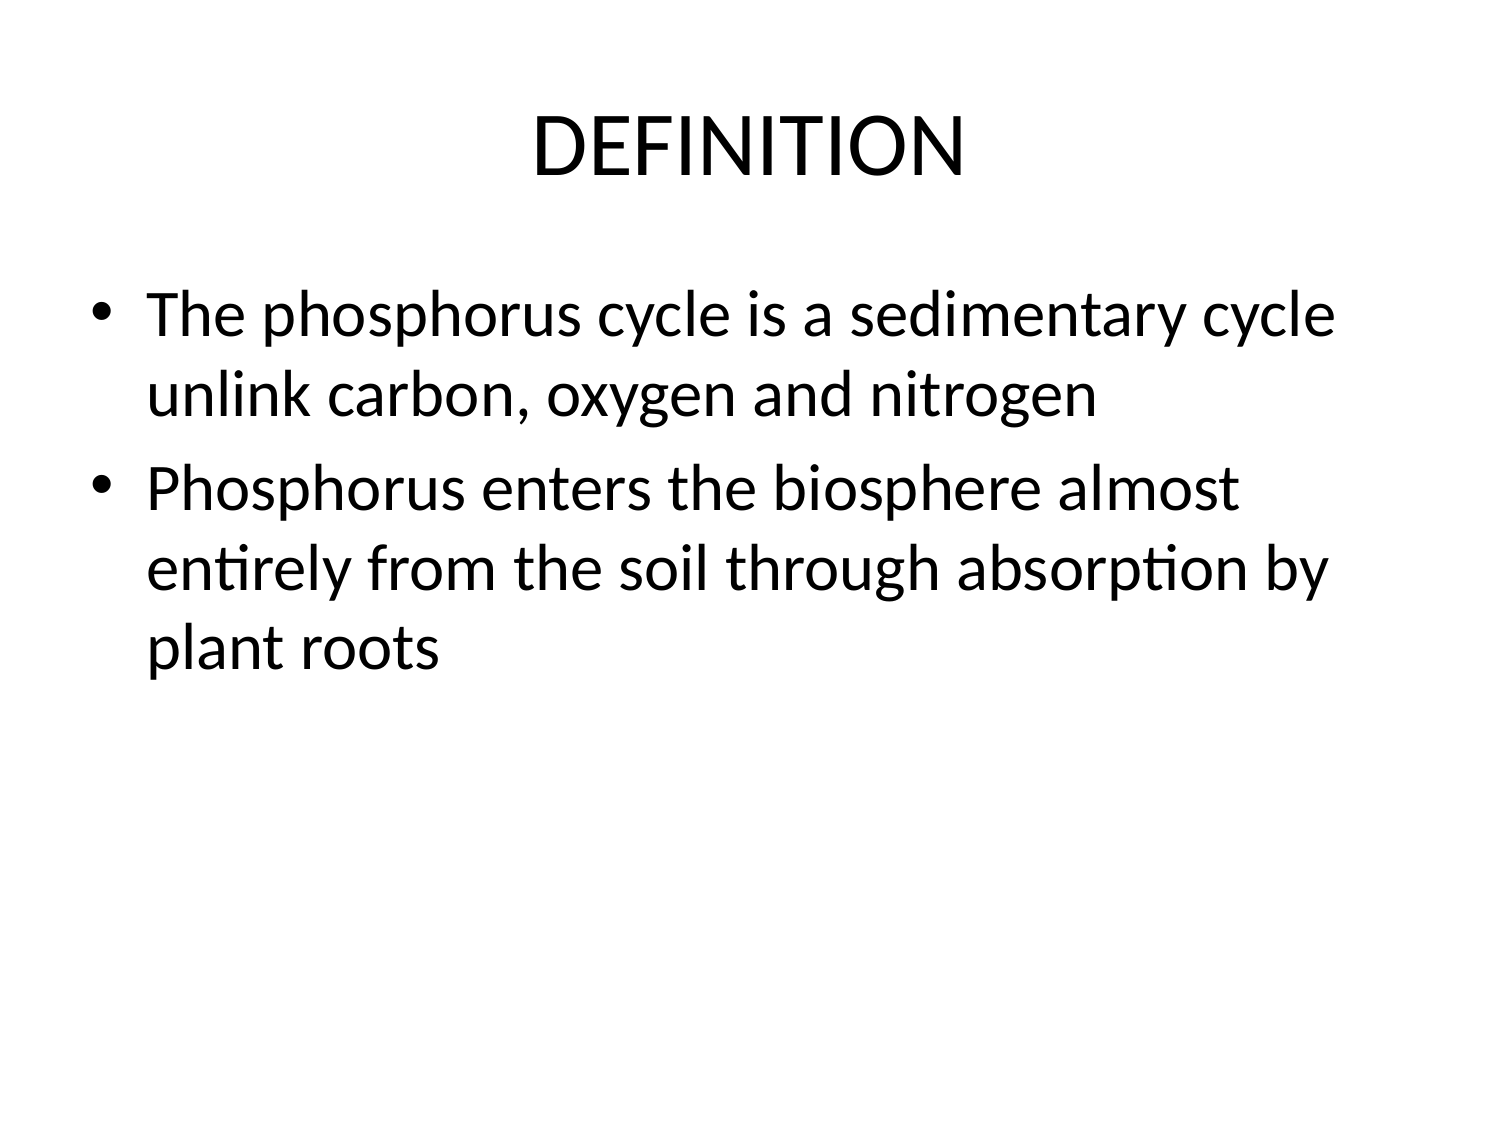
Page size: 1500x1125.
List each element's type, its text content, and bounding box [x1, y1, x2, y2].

list The phosphorus cycle is a sedimentary cycle unlink carbon, oxygen and nitrogen Phosphorus enters the biosphere almost entirely from the soil through absorption by plant roots [75, 262, 1425, 1005]
title DEFINITION [75, 45, 1425, 233]
